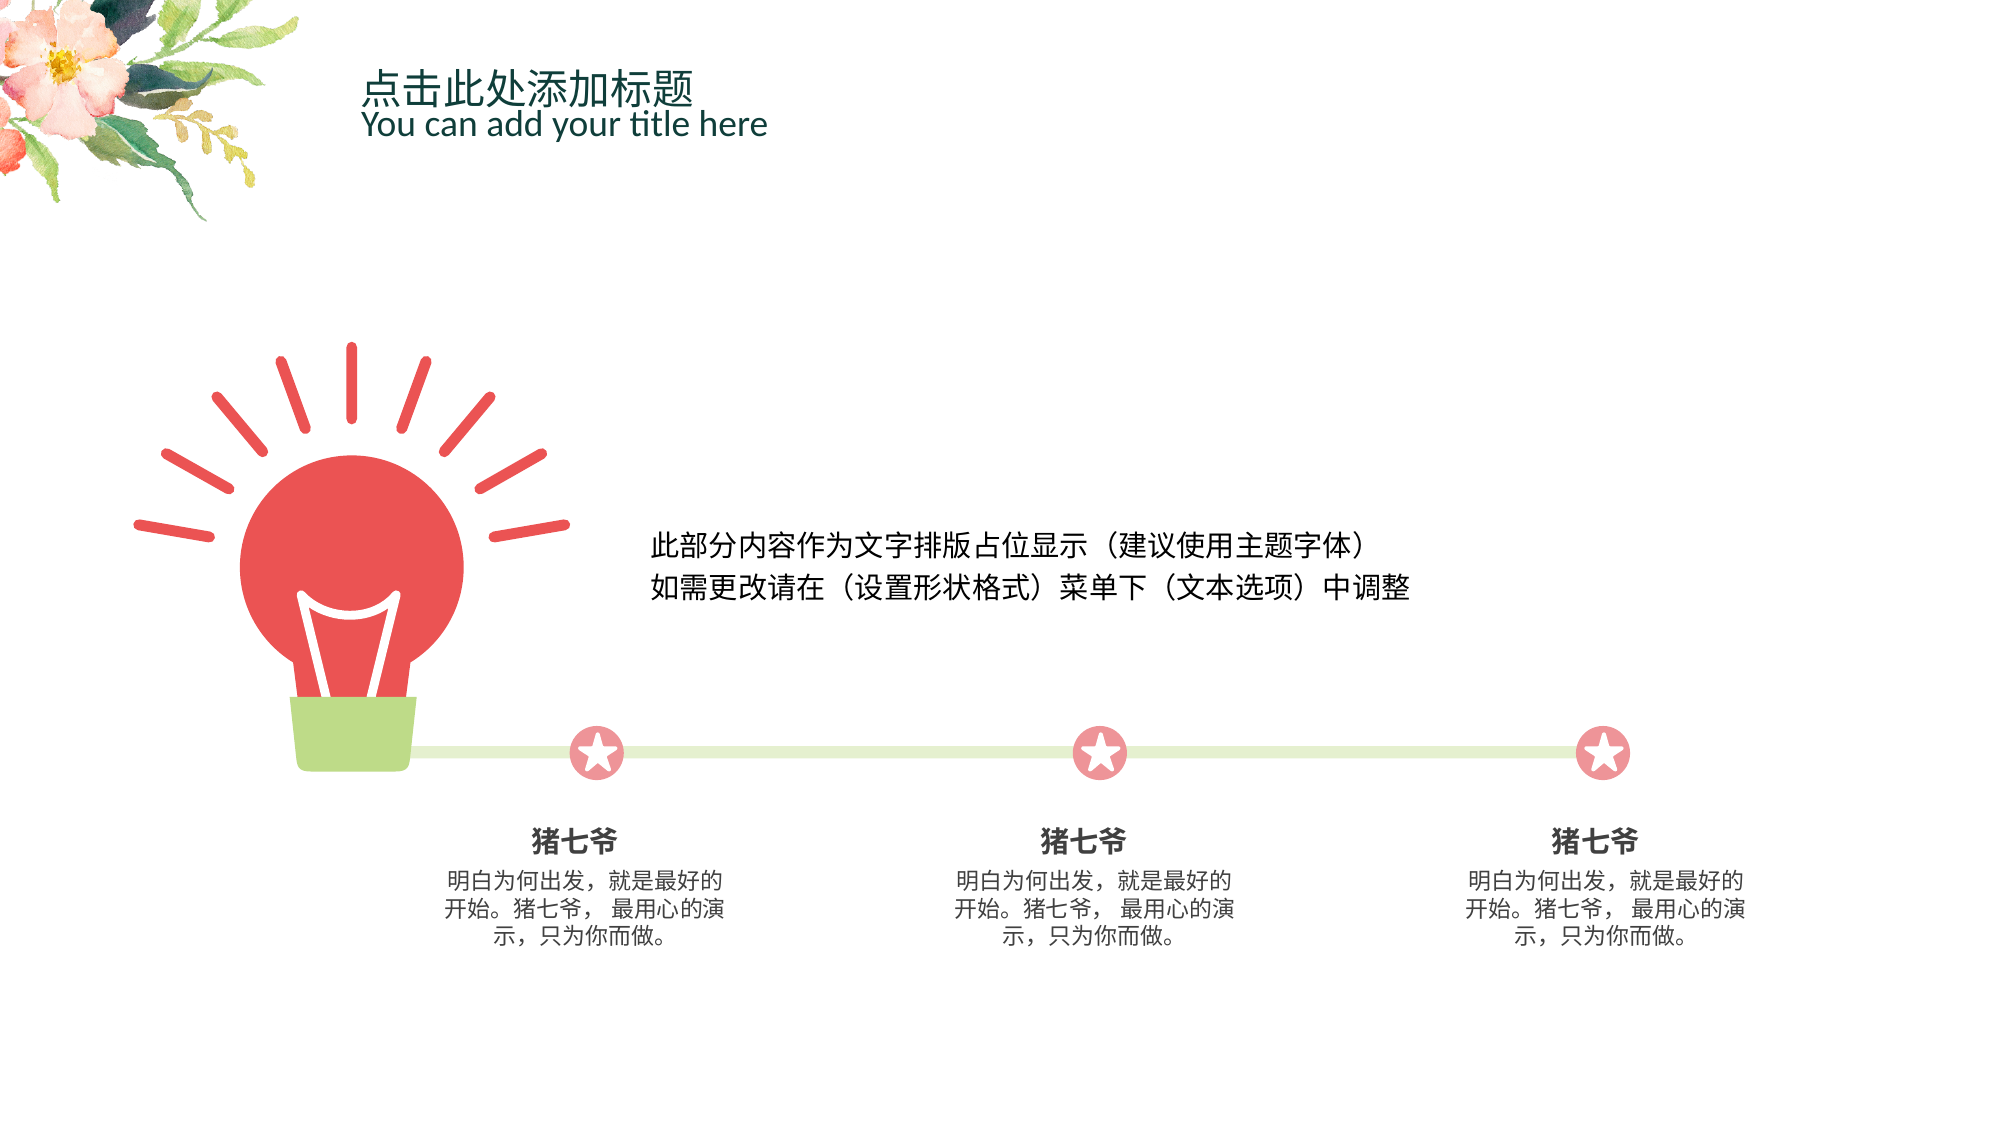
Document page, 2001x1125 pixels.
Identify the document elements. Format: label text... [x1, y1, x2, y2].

text_box [624, 745, 1072, 759]
text_box 明白为何出发，就是最好的开始。猪七爷， 最用心的演示，只为你而做。 [947, 866, 1242, 950]
picture [0, 0, 306, 224]
text_box 点击此处添加标题 [345, 55, 710, 121]
text_box [1128, 745, 1575, 759]
text_box [578, 732, 618, 772]
text_box [1584, 732, 1624, 772]
text_box [1071, 724, 1128, 782]
text_box 猪七爷 [531, 823, 619, 859]
text_box [239, 543, 464, 696]
text_box 猪七爷 [1040, 823, 1129, 859]
text_box [1081, 732, 1121, 772]
text_box [296, 590, 401, 696]
text_box [411, 745, 569, 759]
text_box You can add your title here [346, 91, 785, 152]
text_box [568, 724, 625, 782]
text_box 明白为何出发，就是最好的开始。猪七爷， 最用心的演示，只为你而做。 [1459, 866, 1754, 950]
text_box [289, 696, 417, 772]
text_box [133, 341, 571, 543]
text_box 明白为何出发，就是最好的开始。猪七爷， 最用心的演示，只为你而做。 [438, 866, 733, 950]
text_box 猪七爷 [1551, 823, 1640, 859]
text_box 此部分内容作为文字排版占位显示（建议使用主题字体） 如需更改请在（设置形状格式）菜单下（文本选项）中调整 [635, 492, 1838, 633]
text_box [1574, 724, 1632, 782]
